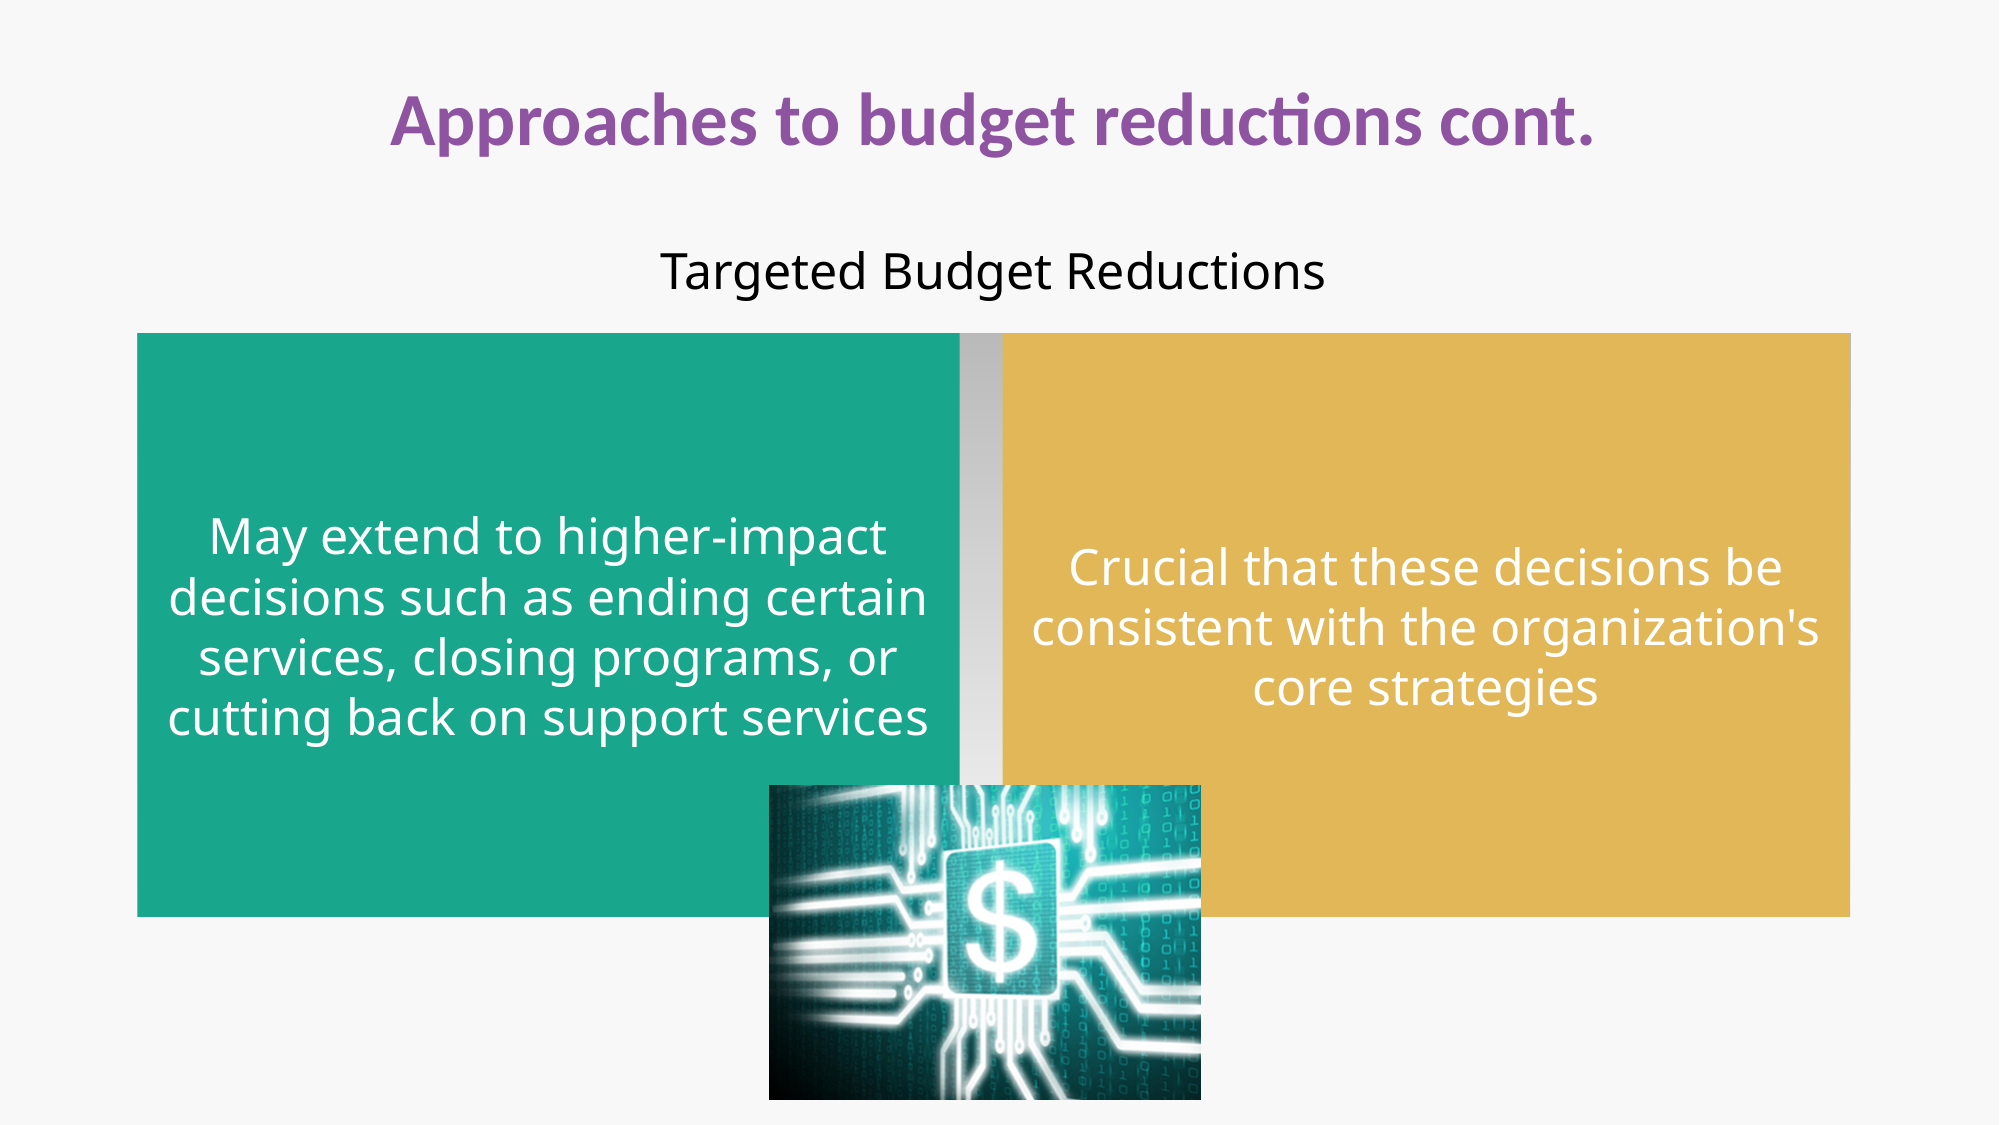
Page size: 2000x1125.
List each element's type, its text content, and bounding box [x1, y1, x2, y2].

text_box [962, 331, 1001, 783]
text_box Targeted Budget Reductions [645, 231, 1342, 307]
text_box Crucial that these decisions be consistent with the organization's core strategies [1001, 331, 1852, 919]
text_box May extend to higher-impact decisions such as ending certain services, closing programs, or cutting back on support services [135, 331, 962, 919]
title Approaches to budget reductions cont. [102, 57, 1903, 174]
picture [768, 784, 1201, 1100]
